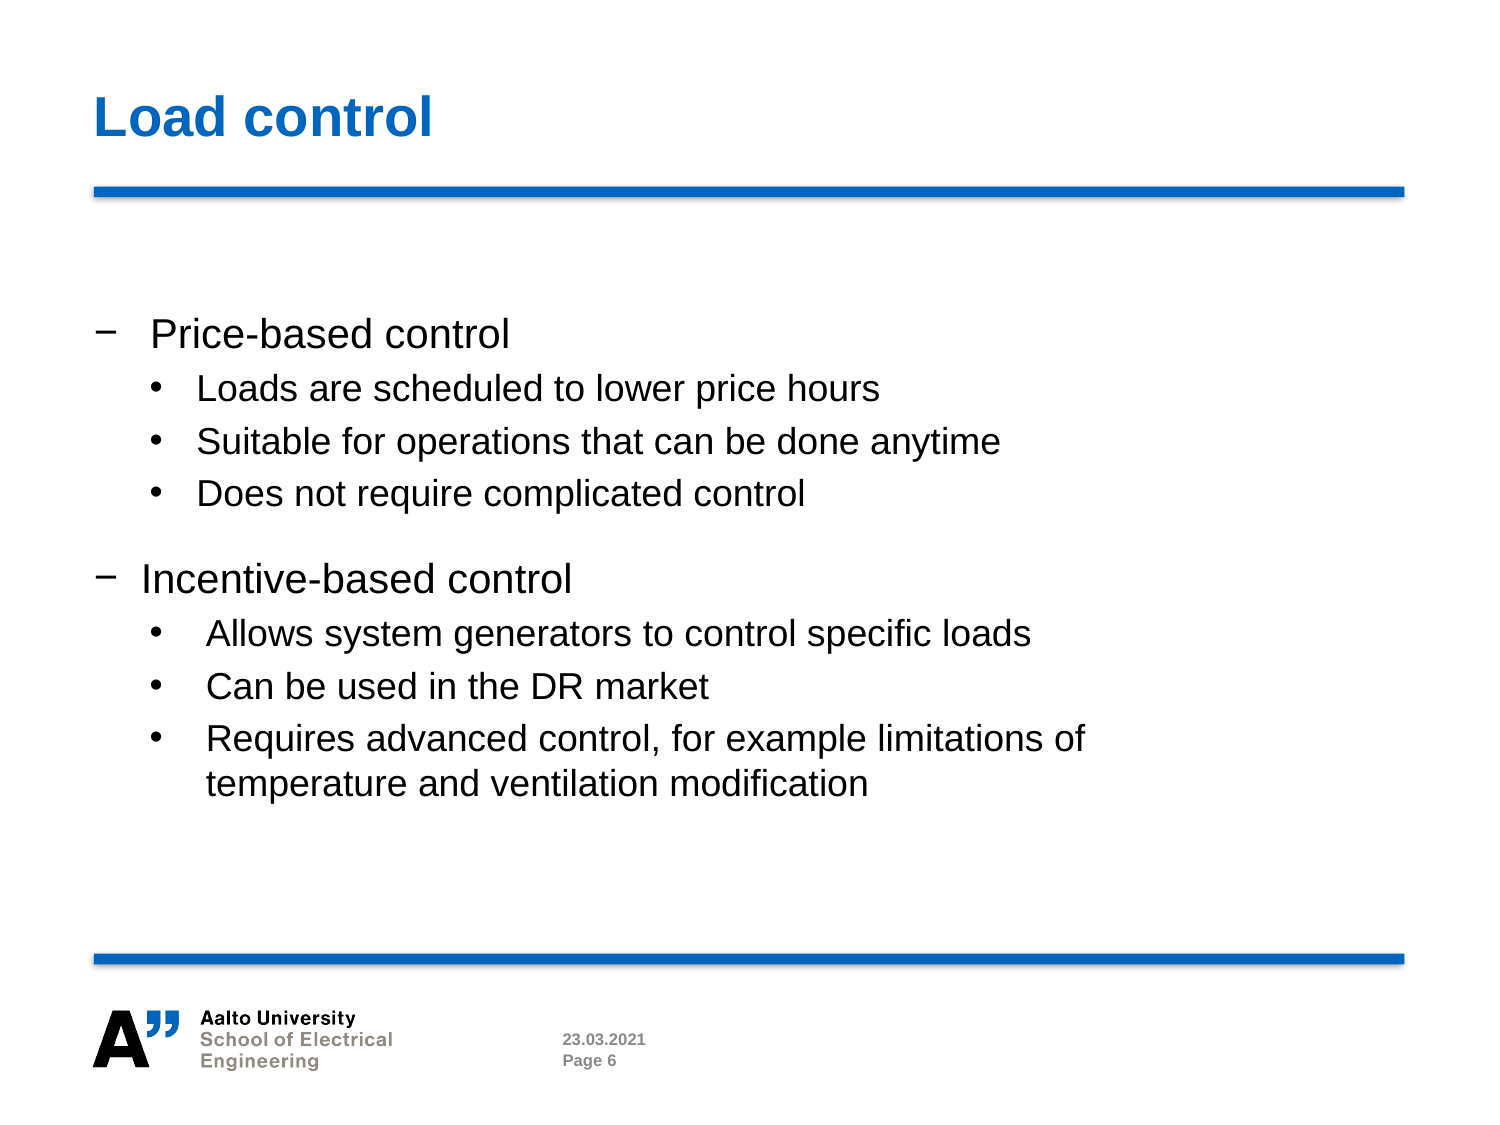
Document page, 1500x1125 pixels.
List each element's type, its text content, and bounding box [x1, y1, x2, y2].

slide_number Page 6 [562, 1050, 816, 1071]
picture [35, 953, 449, 1125]
list Price-based control Loads are scheduled to lower price hours Suitable for operations that can be done anytime Does not require complicated control Incentive-based control Allows system generators to control specific loads Can be used in the DR market Requires advanced control, for example limitations of temperature and ventilation modification [93, 321, 1125, 1071]
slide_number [562, 1029, 816, 1050]
title Load control [93, 80, 1369, 228]
